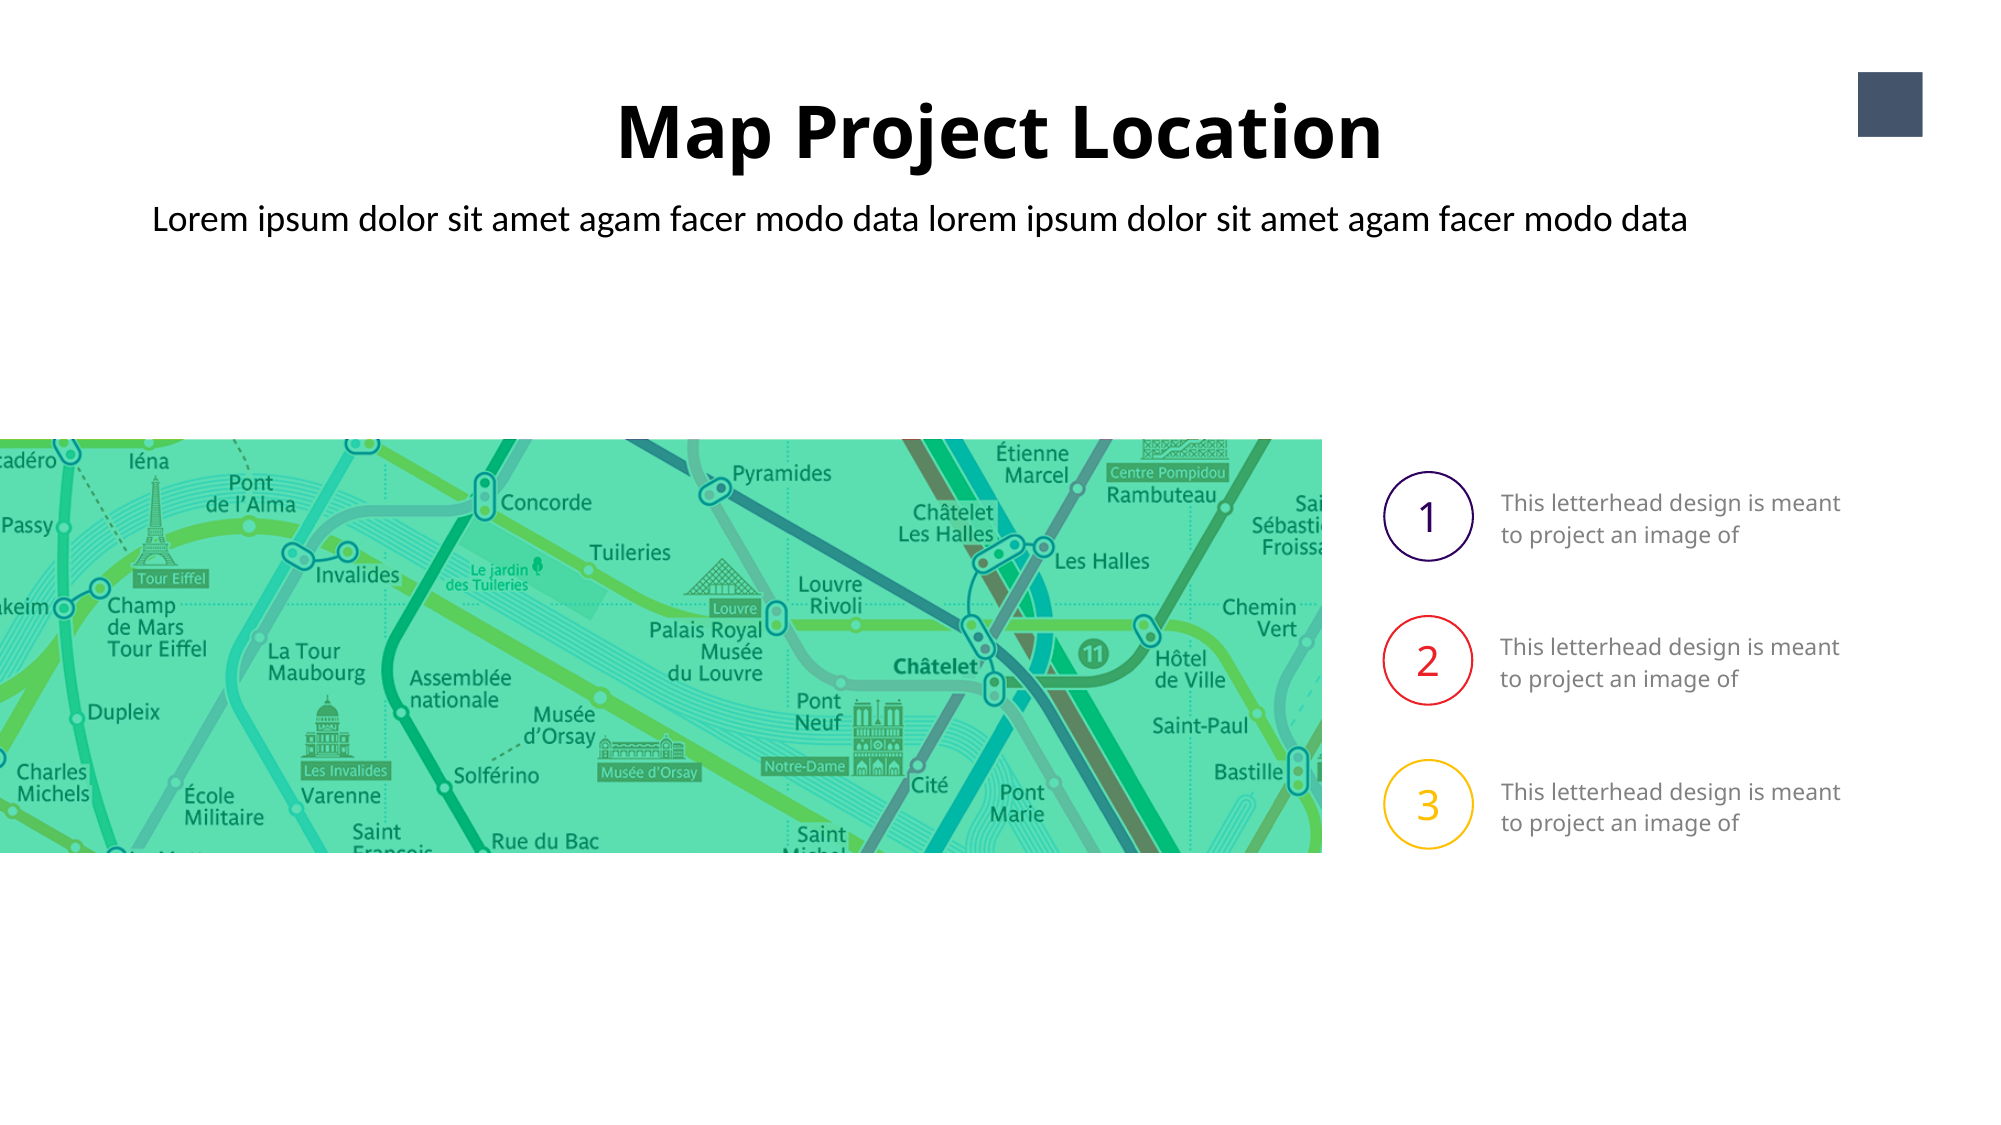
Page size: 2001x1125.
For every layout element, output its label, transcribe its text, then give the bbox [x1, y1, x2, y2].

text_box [1383, 471, 1863, 849]
subtitle Lorem ipsum dolor sit amet agam facer modo data lorem ipsum dolor sit amet agam facer modo data [137, 186, 1863, 227]
text_box [1863, 130, 1924, 138]
text_box [1857, 71, 1924, 78]
picture [0, 439, 1322, 854]
title Map Project Location [137, 78, 1863, 186]
slide_number 9 [1863, 78, 1927, 130]
